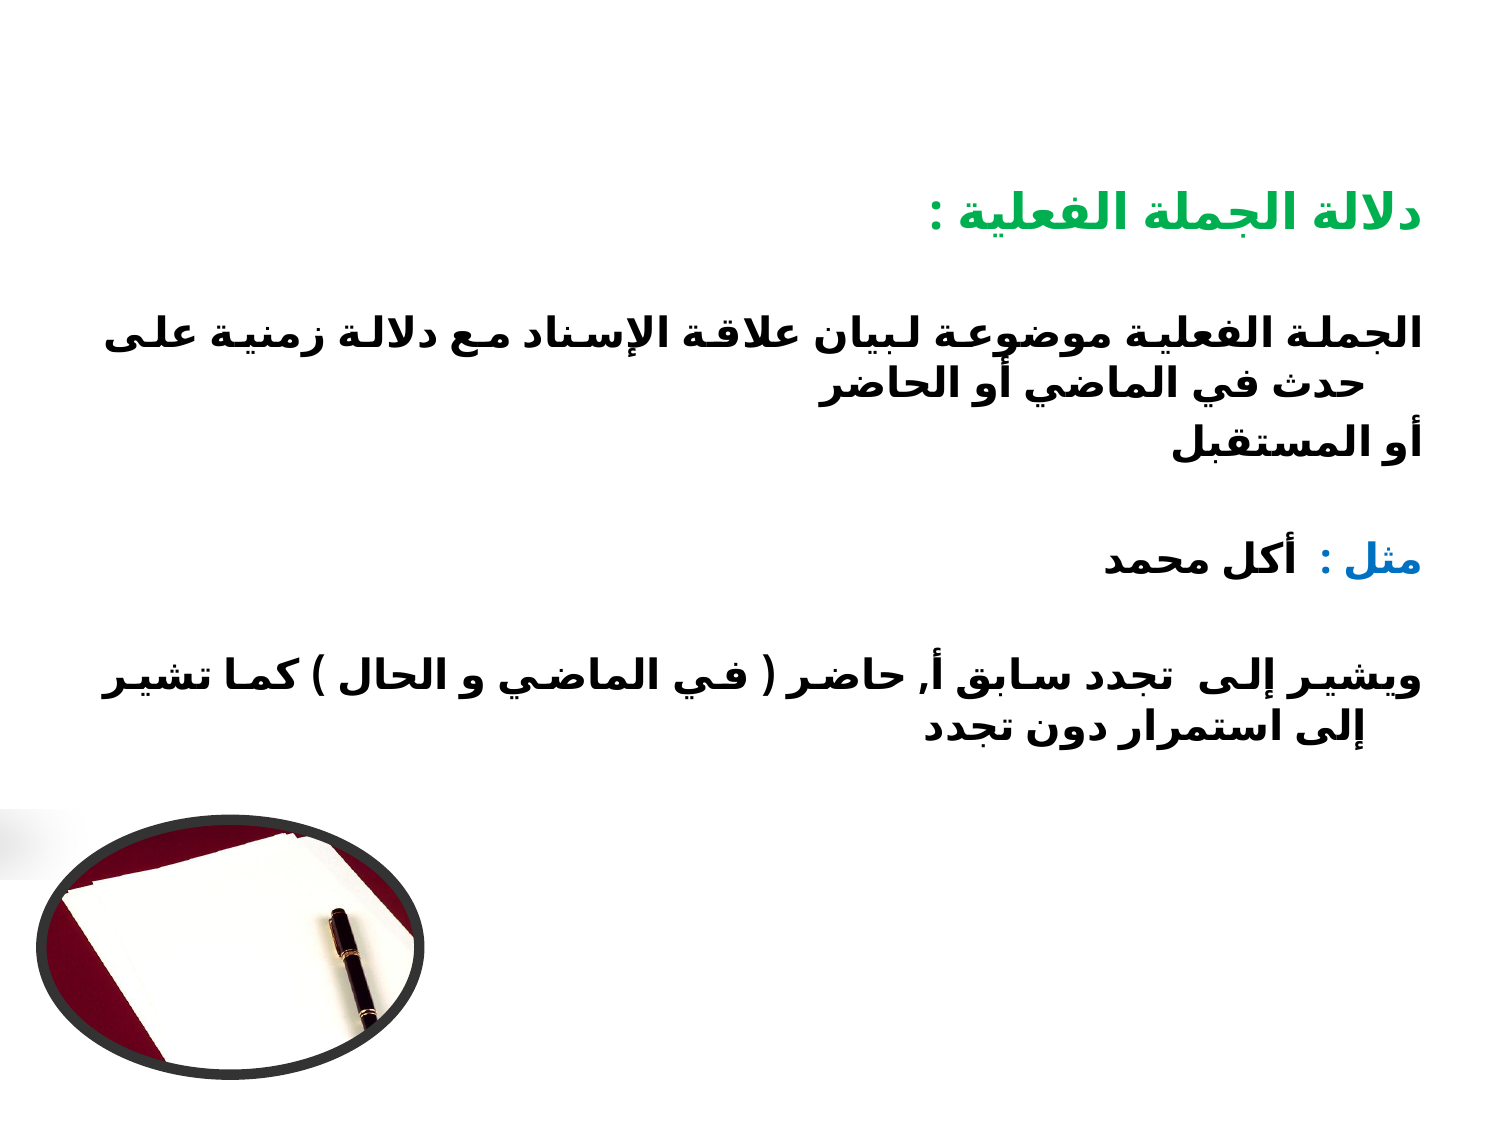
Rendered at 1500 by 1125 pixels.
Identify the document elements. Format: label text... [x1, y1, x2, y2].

picture [41, 819, 420, 1075]
list دلالة الجملة الفعلية : الجملة الفعلية موضوعة لبيان علاقة الإسناد مع دلالة زمنية على حدث في الماضي أو الحاضر أو المستقبل مثل : أكل محمد ويشير إلى تجدد سابق أ, حاضر ( في الماضي و الحال ) كما تشير إلى استمرار دون تجدد [88, 101, 1439, 845]
